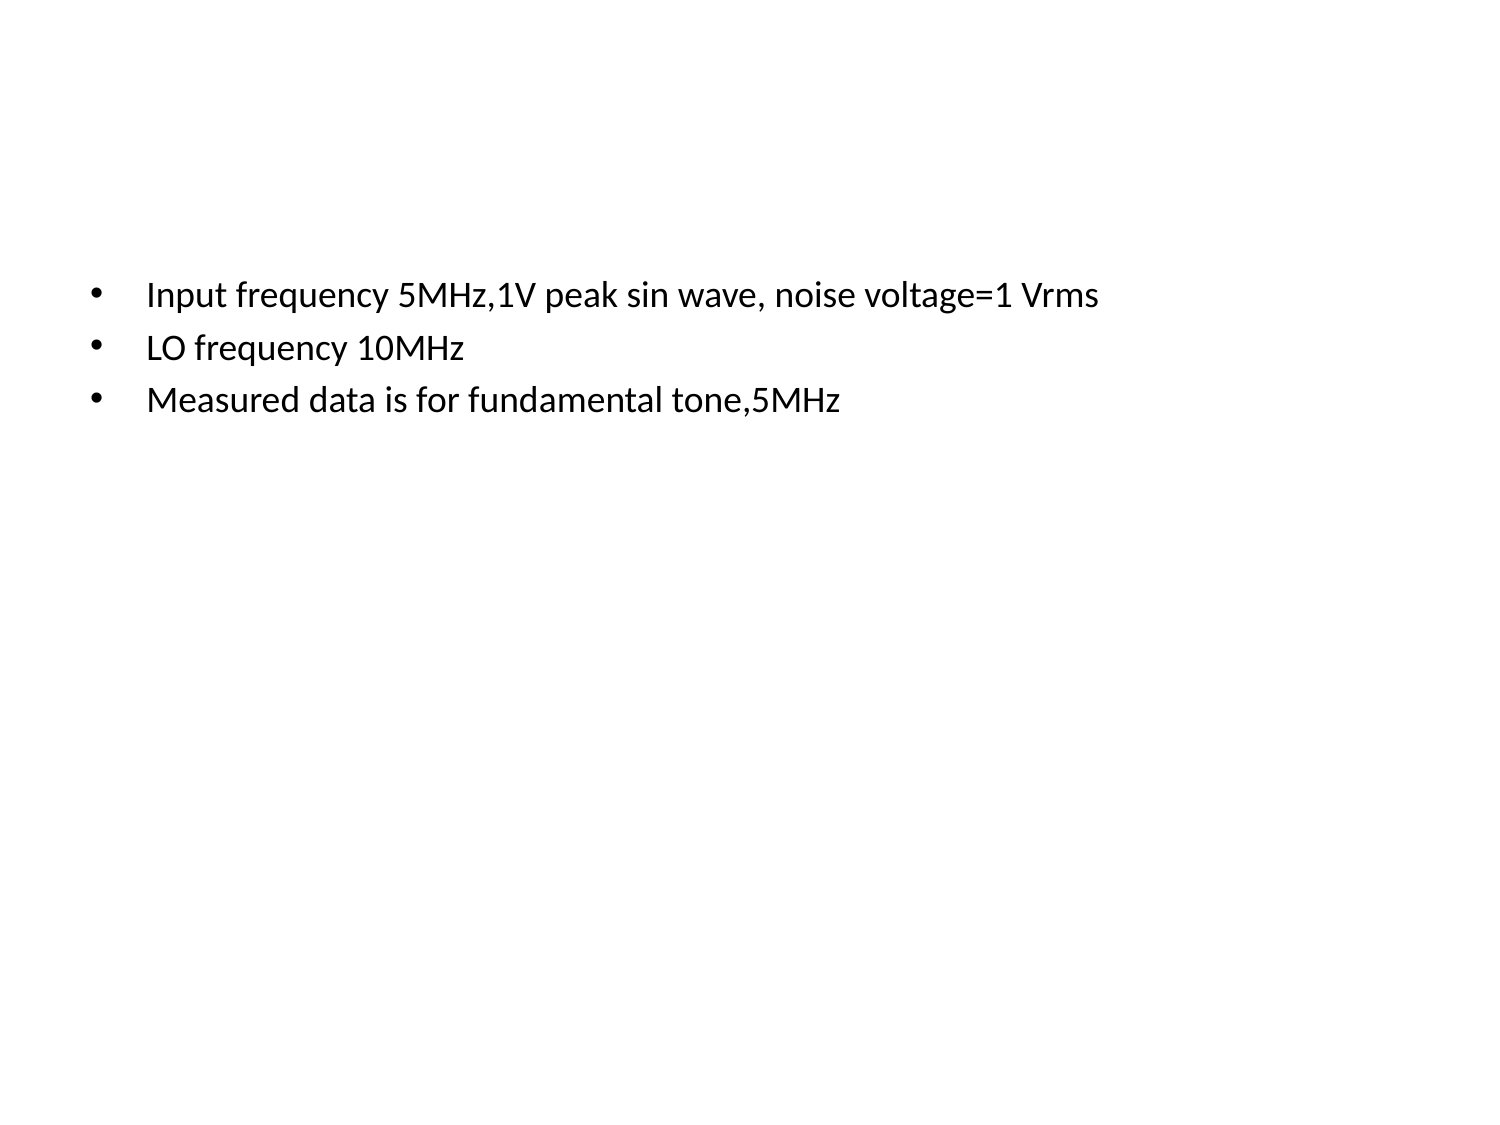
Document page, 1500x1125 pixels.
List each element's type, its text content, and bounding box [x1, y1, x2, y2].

list Input frequency 5MHz,1V peak sin wave, noise voltage=1 Vrms LO frequency 10MHz Measured data is for fundamental tone,5MHz [75, 262, 1425, 1005]
